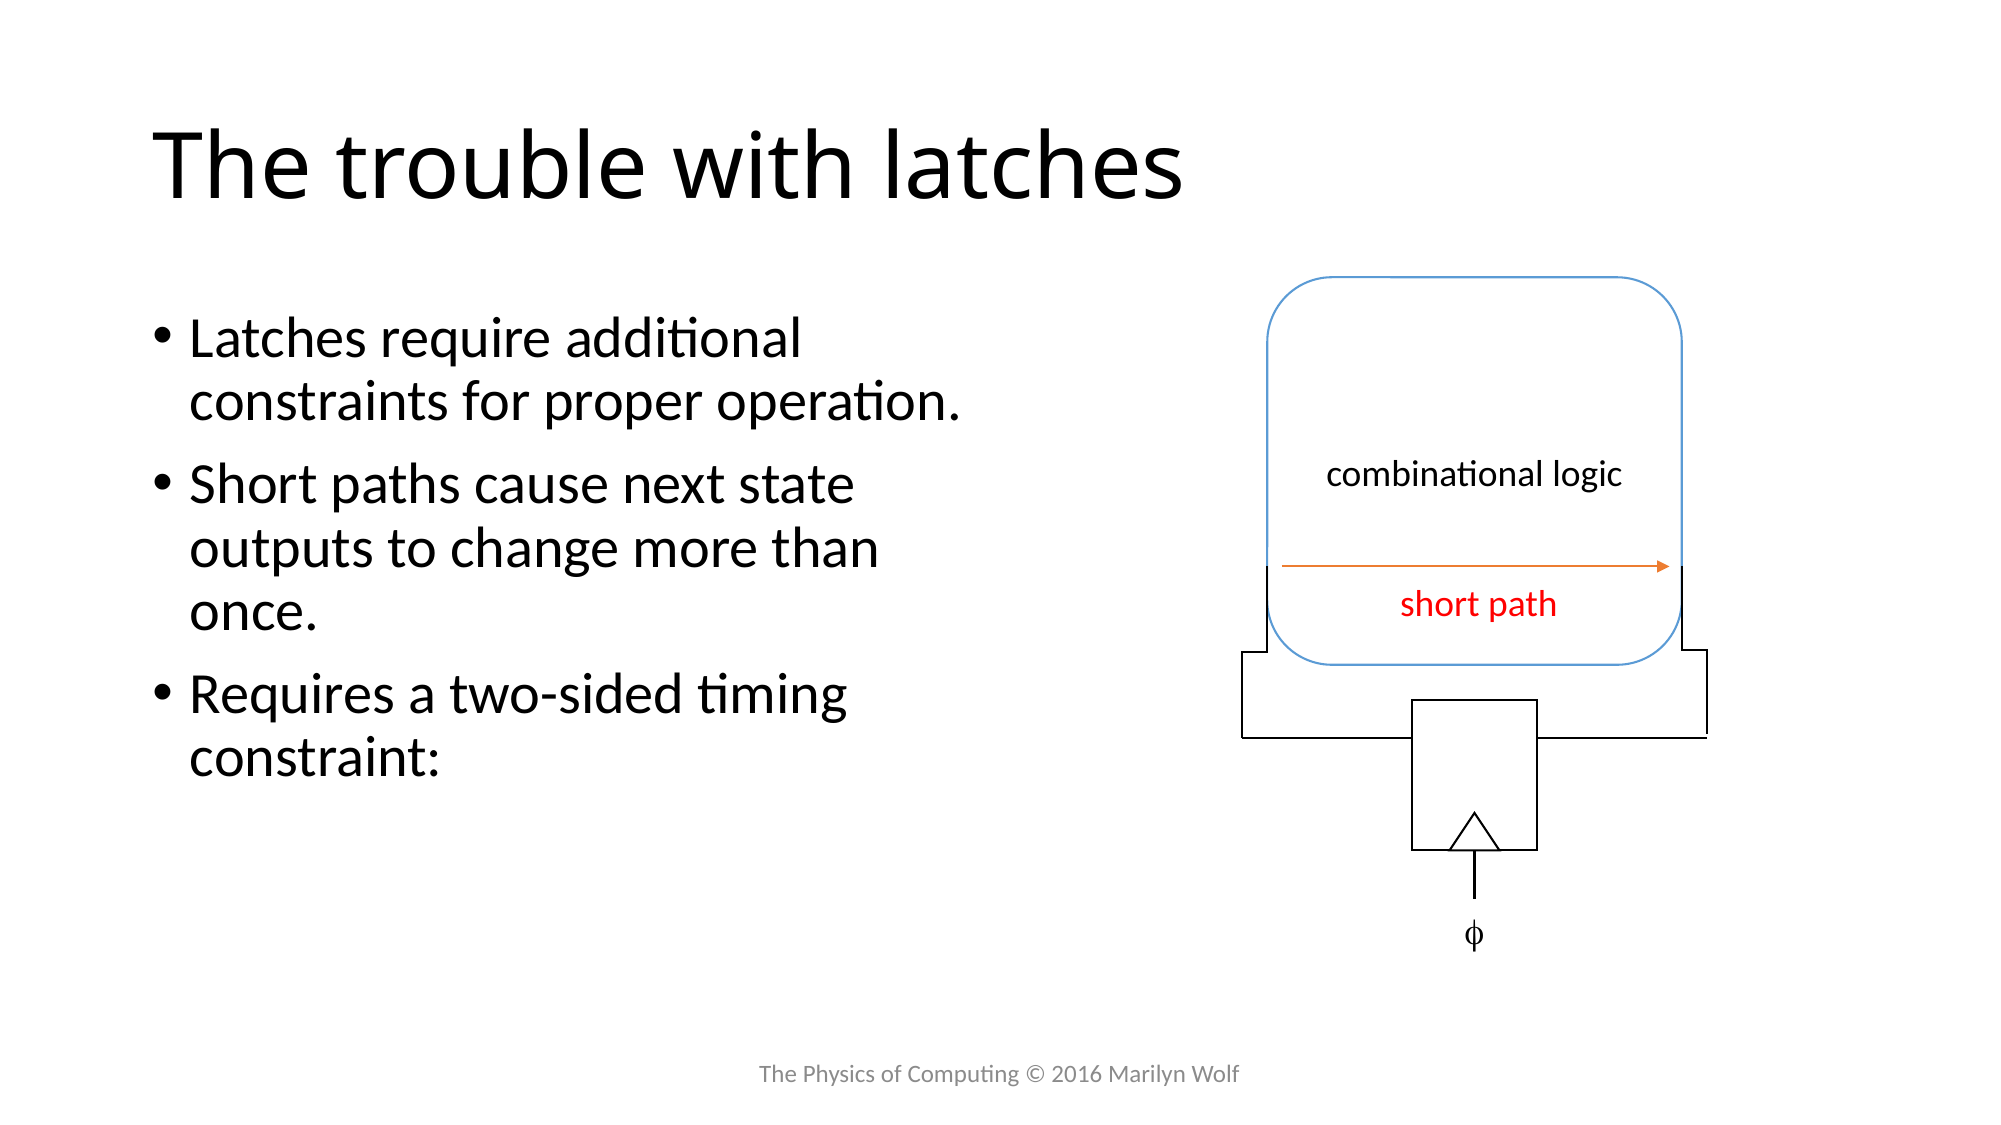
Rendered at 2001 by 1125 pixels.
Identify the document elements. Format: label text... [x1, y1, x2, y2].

text_box f [1449, 899, 1499, 960]
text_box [1168, 639, 1340, 665]
footer The Physics of Computing © 2016 Marilyn Wolf [662, 1042, 1338, 1103]
title The trouble with latches [137, 59, 1863, 278]
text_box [1610, 637, 1779, 663]
text_box short path [1385, 571, 1573, 632]
text_box combinational logic [1266, 276, 1683, 666]
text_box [1411, 700, 1538, 851]
